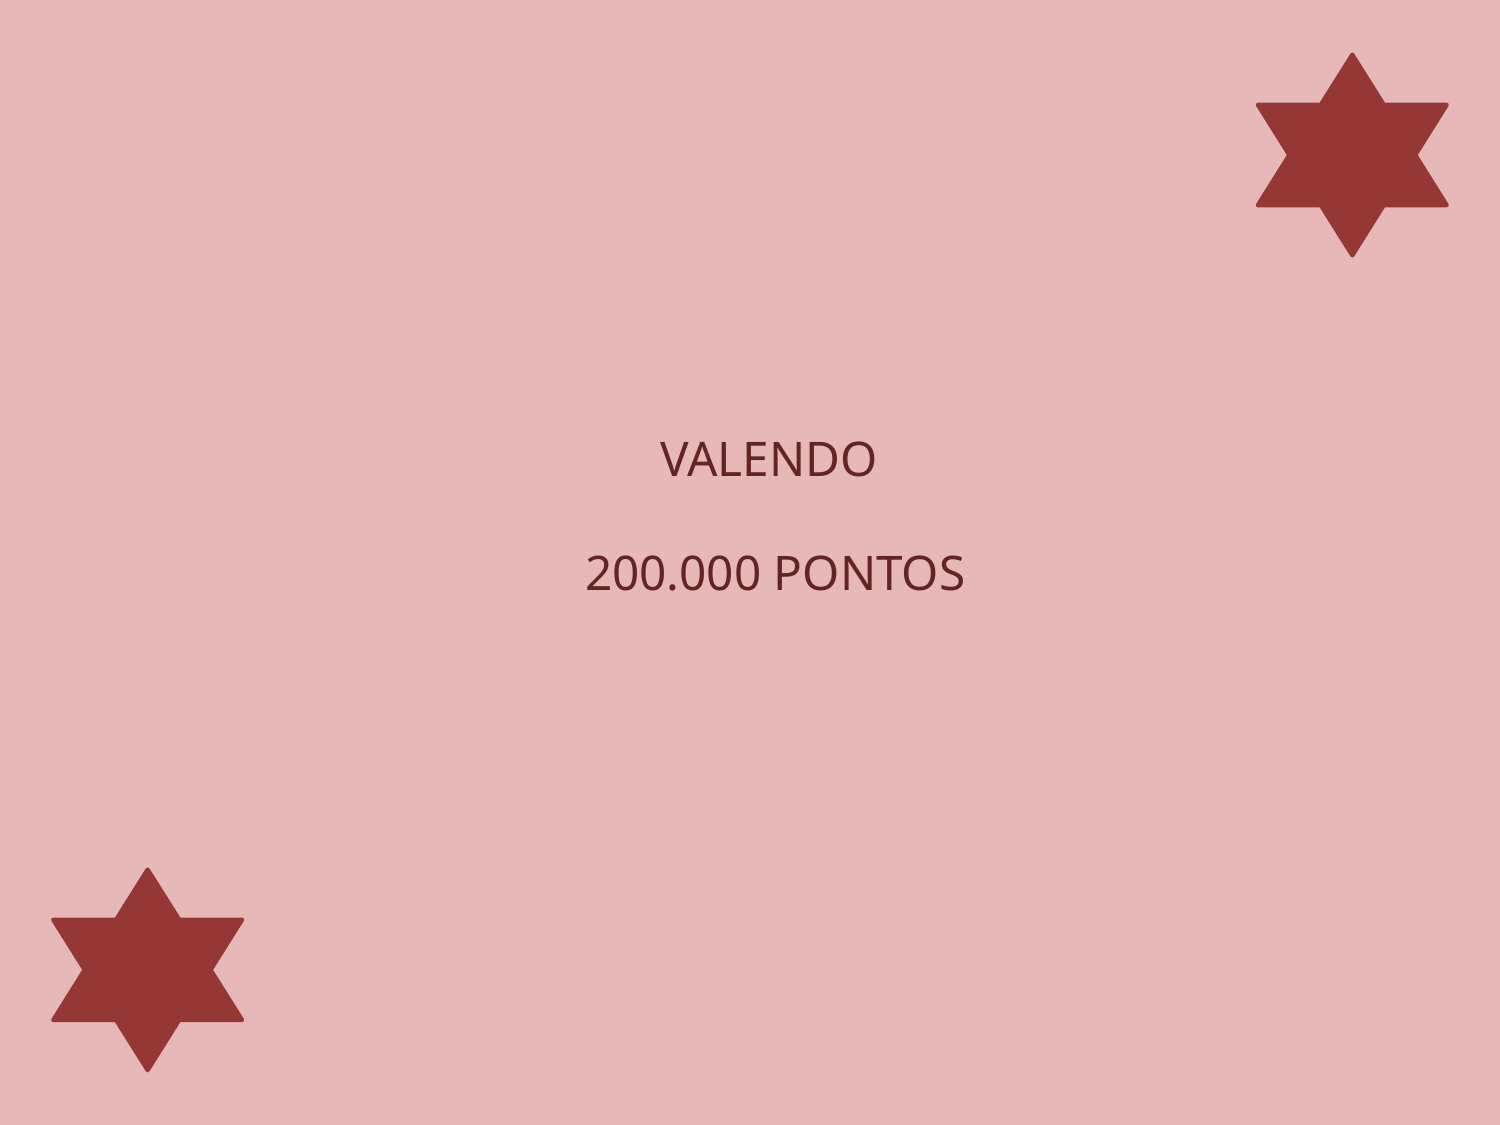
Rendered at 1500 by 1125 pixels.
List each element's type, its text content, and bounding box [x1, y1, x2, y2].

text_box [51, 867, 244, 1073]
title VALENDO 200.000 PONTOS [100, 420, 1451, 609]
text_box [1255, 52, 1449, 258]
